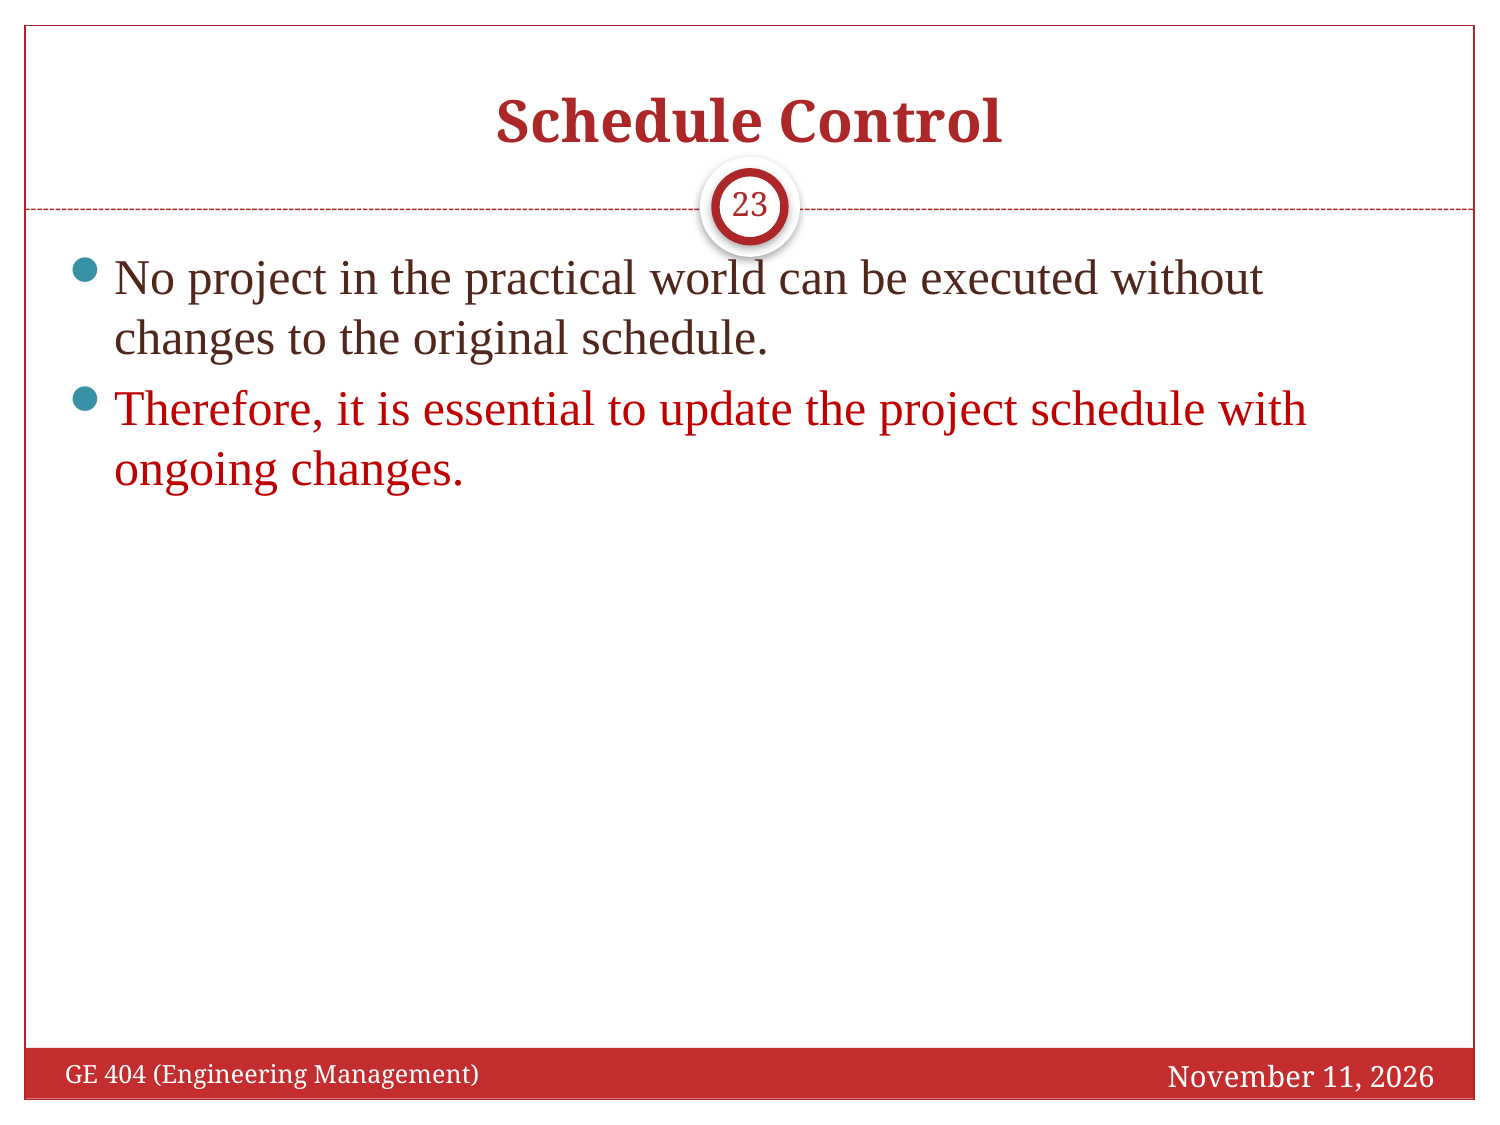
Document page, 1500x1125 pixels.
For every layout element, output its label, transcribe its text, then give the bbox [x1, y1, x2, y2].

footer GE 404 (Engineering Management) [50, 1051, 638, 1112]
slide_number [950, 1050, 1450, 1111]
title Schedule Control [49, 37, 1450, 162]
list No project in the practical world can be executed without changes to the original schedule. Therefore, it is essential to update the project schedule with ongoing changes. [54, 237, 1450, 988]
slide_number 23 [712, 169, 788, 237]
